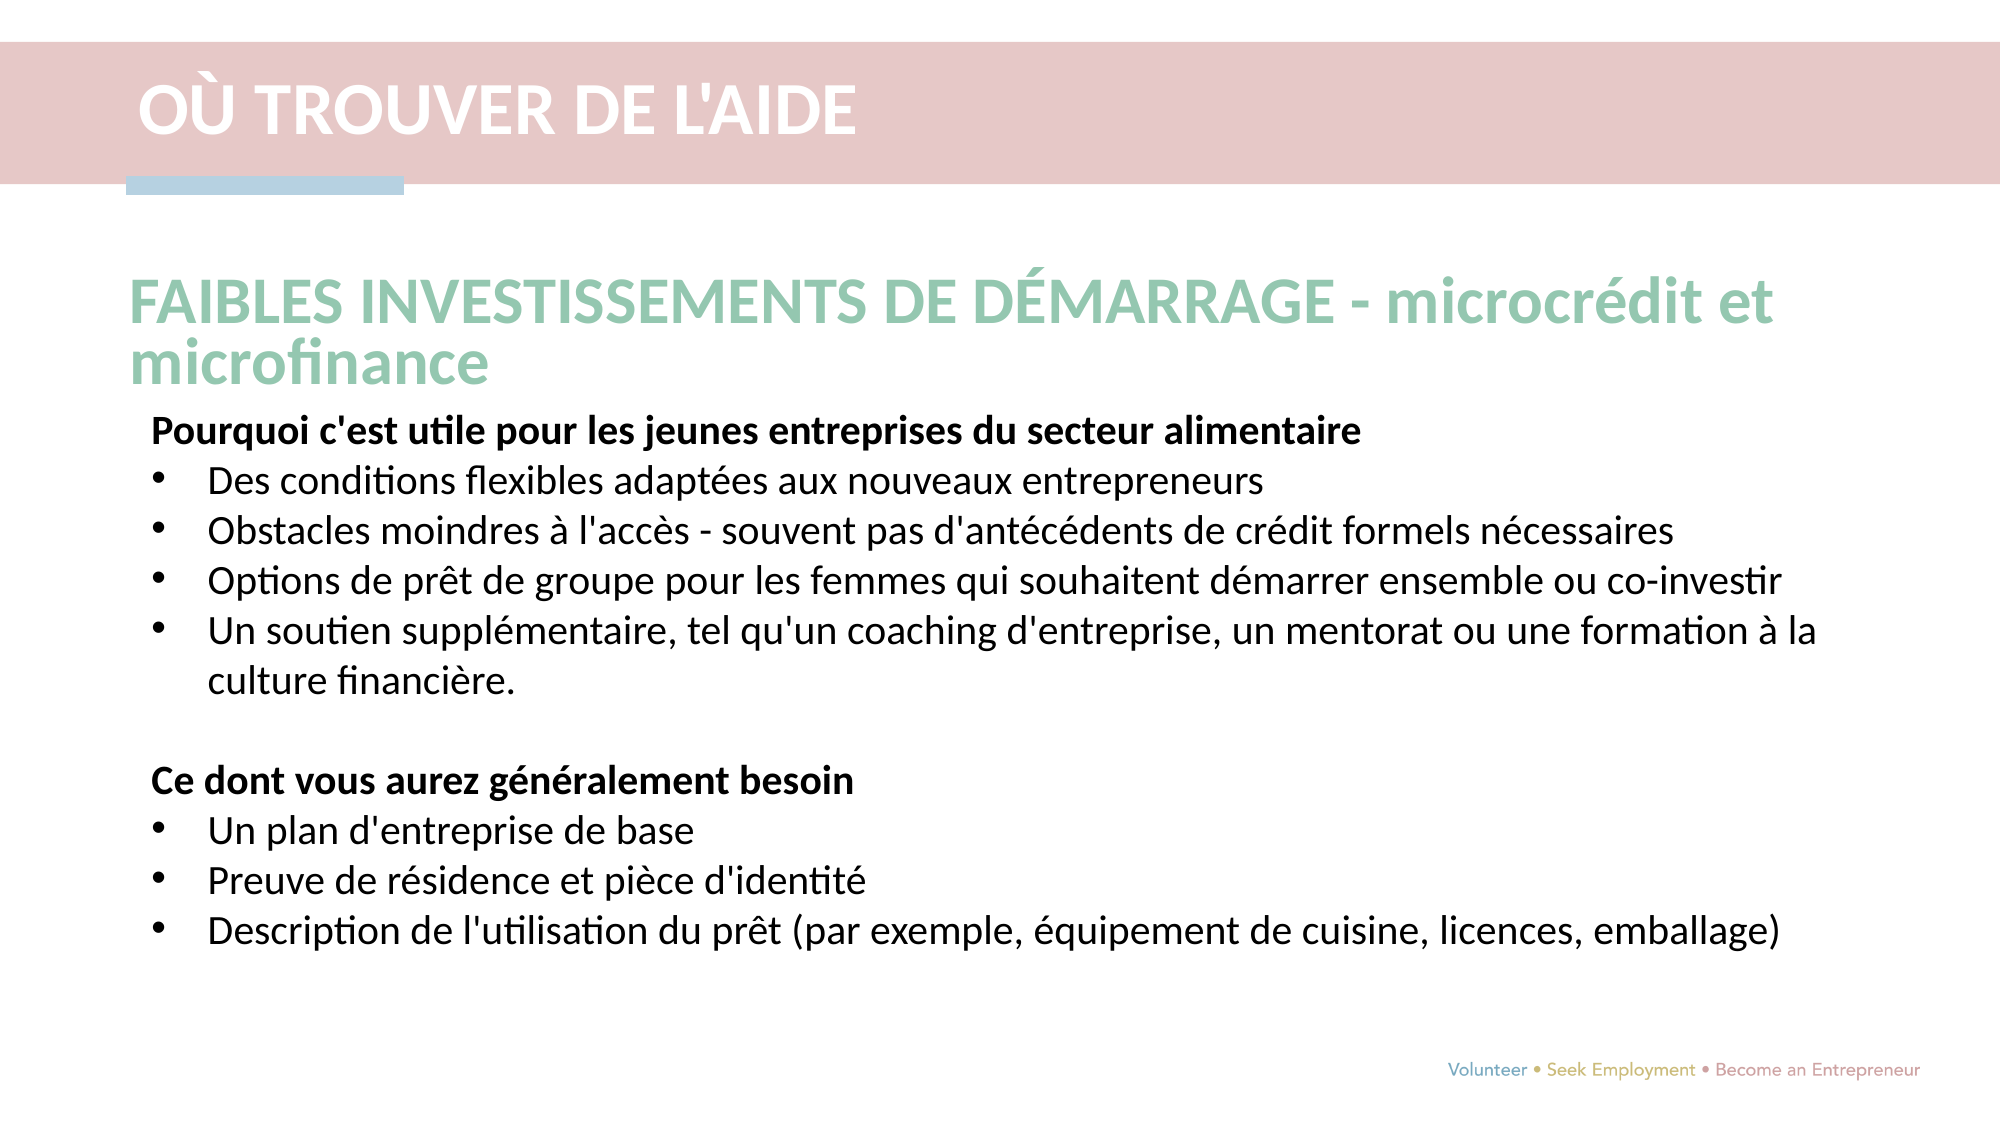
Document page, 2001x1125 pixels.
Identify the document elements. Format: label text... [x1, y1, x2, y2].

list OÙ TROUVER DE L'AIDE [123, 51, 1913, 170]
picture [1418, 1046, 1971, 1103]
text_box Pourquoi c'est utile pour les jeunes entreprises du secteur alimentaire Des conditions flexibles adaptées aux nouveaux entrepreneurs Obstacles moindres à l'accès - souvent pas d'antécédents de crédit formels nécessaires Options de prêt de groupe pour les femmes qui souhaitent démarrer ensemble ou co-investir Un soutien supplémentaire, tel qu'un coaching d'entreprise, un mentorat ou une formation à la culture financière. Ce dont vous aurez généralement besoin Un plan d'entreprise de base Preuve de résidence et pièce d'identité Description de l'utilisation du prêt (par exemple, équipement de cuisine, licences, emballage) [136, 395, 1864, 960]
text_box [333, 477, 1877, 1007]
text_box FAIBLES INVESTISSEMENTS DE DÉMARRAGE - microcrédit et microfinance [114, 267, 1938, 341]
